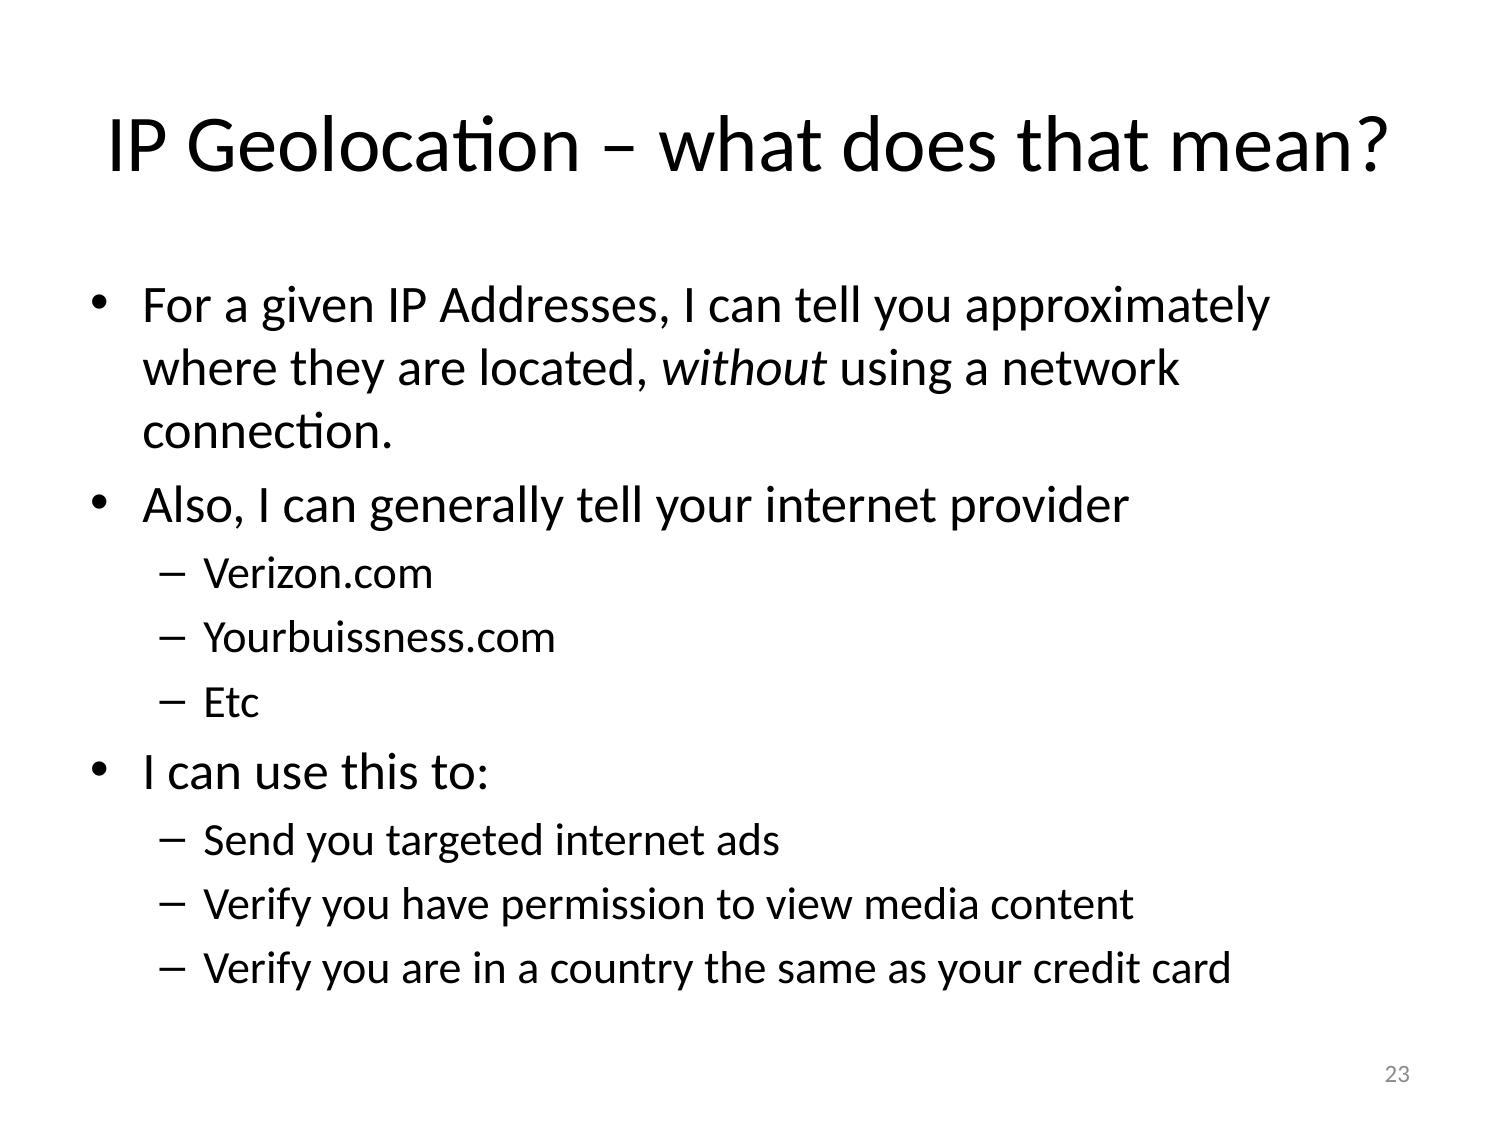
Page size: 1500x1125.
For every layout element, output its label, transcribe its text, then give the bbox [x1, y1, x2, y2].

title IP Geolocation – what does that mean? [75, 45, 1425, 233]
slide_number 23 [1074, 1042, 1425, 1103]
list For a given IP Addresses, I can tell you approximately where they are located, without using a network connection. Also, I can generally tell your internet provider Verizon.com Yourbuissness.com Etc I can use this to: Send you targeted internet ads Verify you have permission to view media content Verify you are in a country the same as your credit card [75, 262, 1425, 1005]
